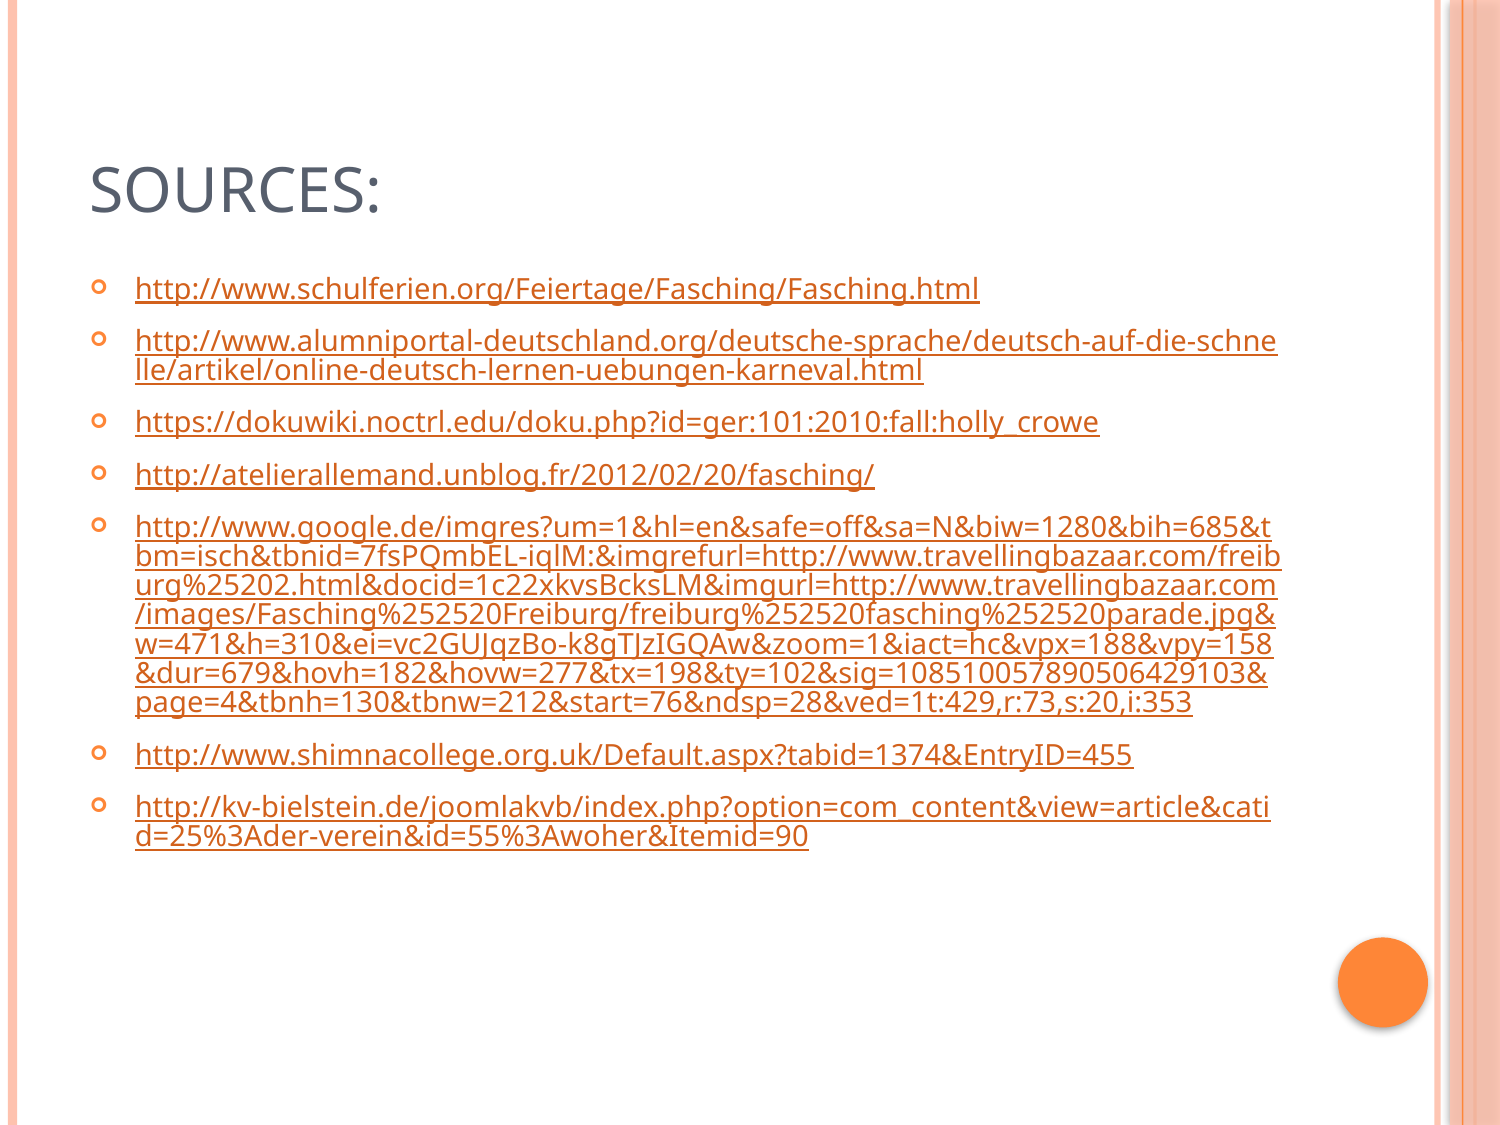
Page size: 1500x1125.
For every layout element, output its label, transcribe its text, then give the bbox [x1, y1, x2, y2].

list http://www.schulferien.org/Feiertage/Fasching/Fasching.html http://www.alumniportal-deutschland.org/deutsche-sprache/deutsch-auf-die-schnelle/artikel/online-deutsch-lernen-uebungen-karneval.html https://dokuwiki.noctrl.edu/doku.php?id=ger:101:2010:fall:holly_crowe http://atelierallemand.unblog.fr/2012/02/20/fasching/ http://www.google.de/imgres?um=1&hl=en&safe=off&sa=N&biw=1280&bih=685&tbm=isch&tbnid=7fsPQmbEL-iqlM:&imgrefurl=http://www.travellingbazaar.com/freiburg%25202.html&docid=1c22xkvsBcksLM&imgurl=http://www.travellingbazaar.com/images/Fasching%252520Freiburg/freiburg%252520fasching%252520parade.jpg&w=471&h=310&ei=vc2GUJqzBo-k8gTJzIGQAw&zoom=1&iact=hc&vpx=188&vpy=158&dur=679&hovh=182&hovw=277&tx=198&ty=102&sig=108510057890506429103&page=4&tbnh=130&tbnw=212&start=76&ndsp=28&ved=1t:429,r:73,s:20,i:353 http://www.shimnacollege.org.uk/Default.aspx?tabid=1374&EntryID=455 http://kv-bielstein.de/joomlakvb/index.php?option=com_content&view=article&catid=25%3Ader-verein&id=55%3Awoher&Itemid=90 [75, 262, 1300, 1062]
title Sources: [75, 45, 1300, 233]
